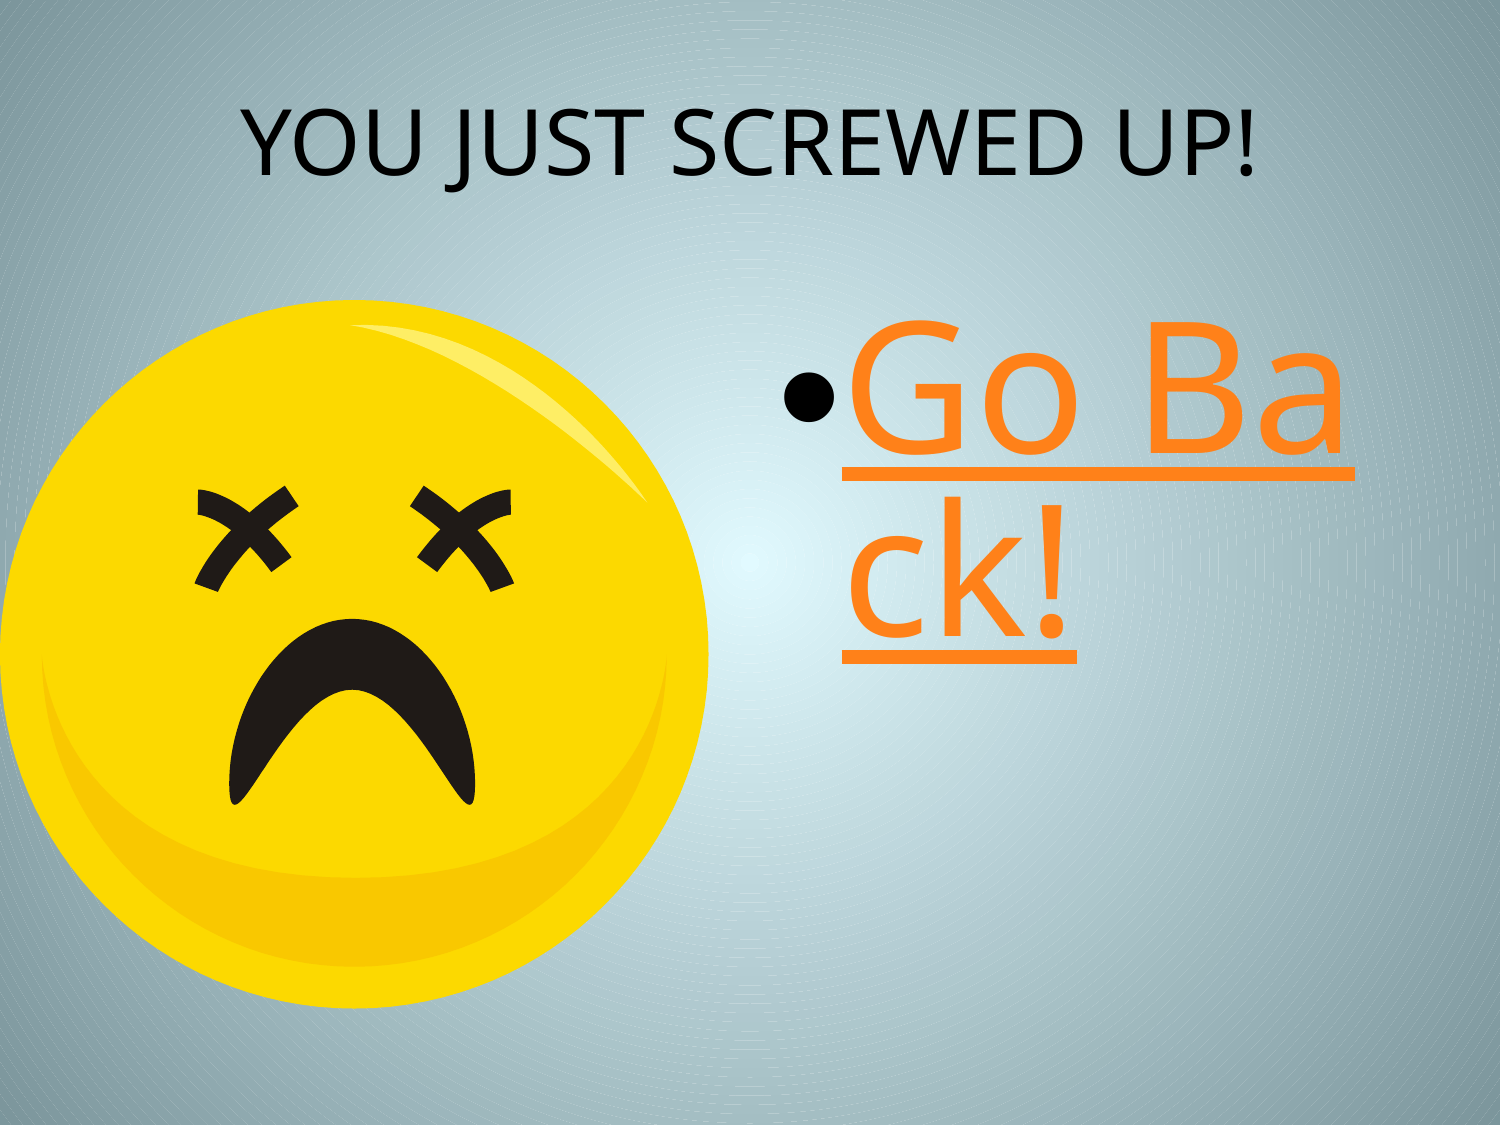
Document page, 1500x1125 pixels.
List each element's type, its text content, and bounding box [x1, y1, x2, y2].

title YOU JUST SCREWED UP! [75, 45, 1425, 233]
list Go Back! [762, 262, 1425, 1005]
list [0, 299, 709, 1009]
